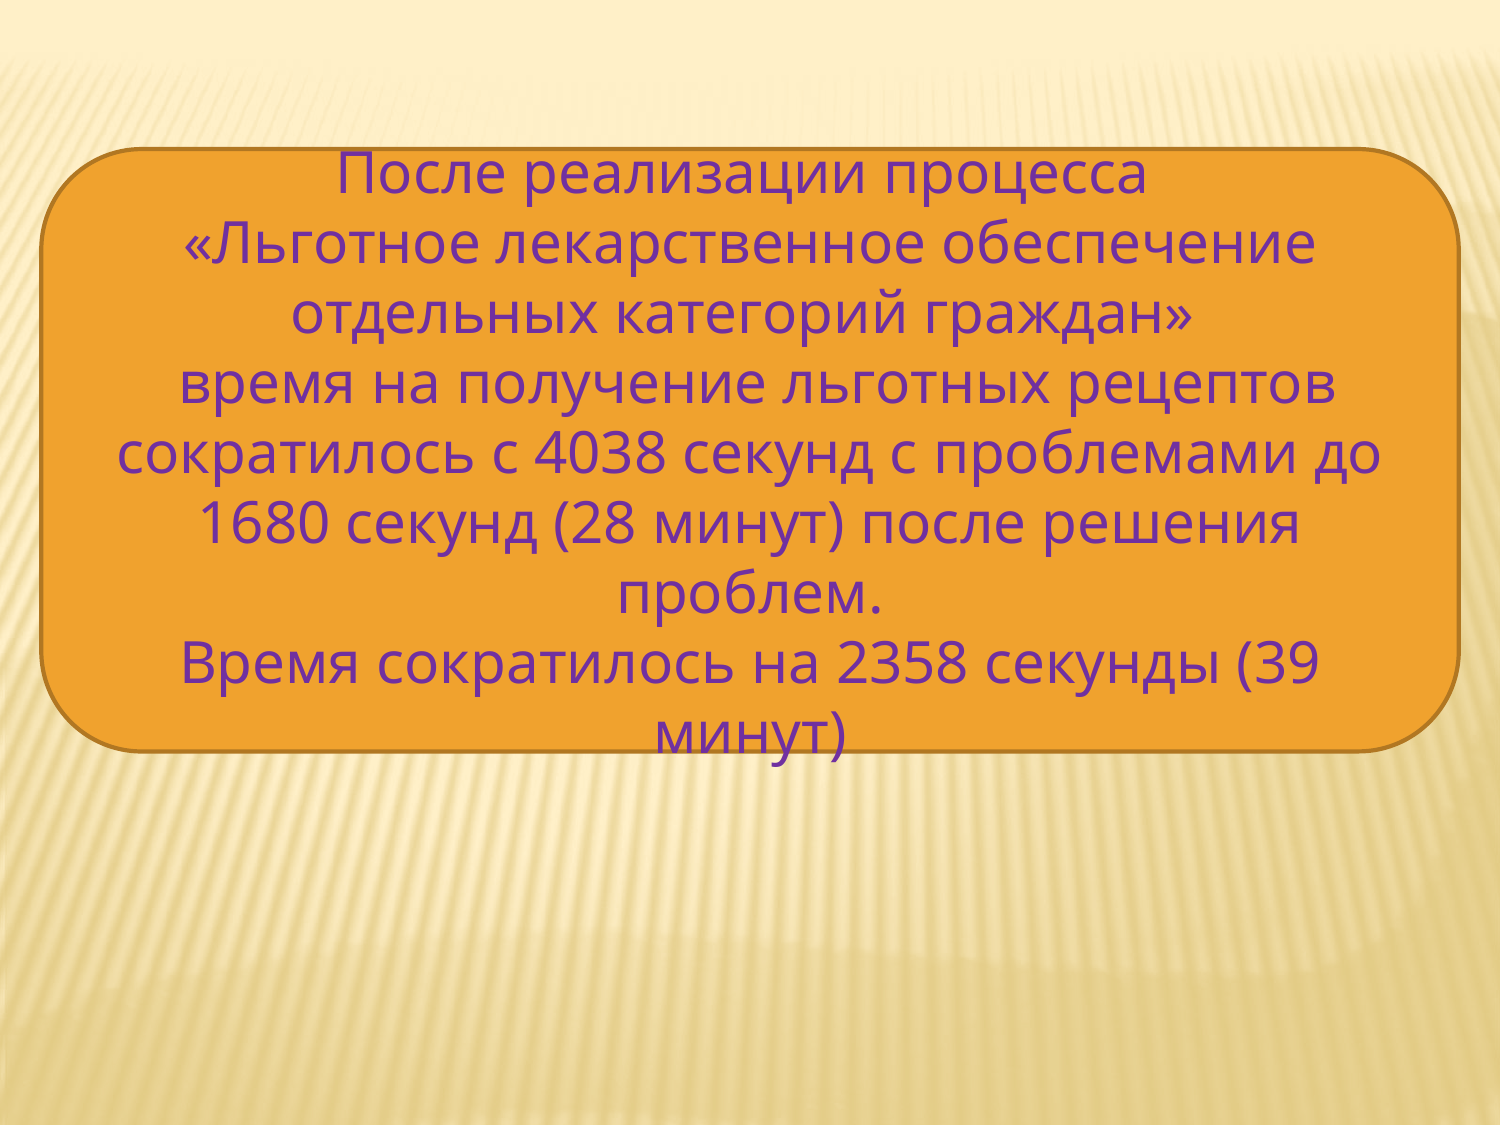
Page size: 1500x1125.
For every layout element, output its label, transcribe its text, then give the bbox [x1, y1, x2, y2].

text_box После реализации процесса «Льготное лекарственное обеспечение отдельных категорий граждан» время на получение льготных рецептов сократилось с 4038 секунд с проблемами до 1680 секунд (28 минут) после решения проблем. Время сократилось на 2358 секунды (39 минут) [39, 146, 1461, 754]
